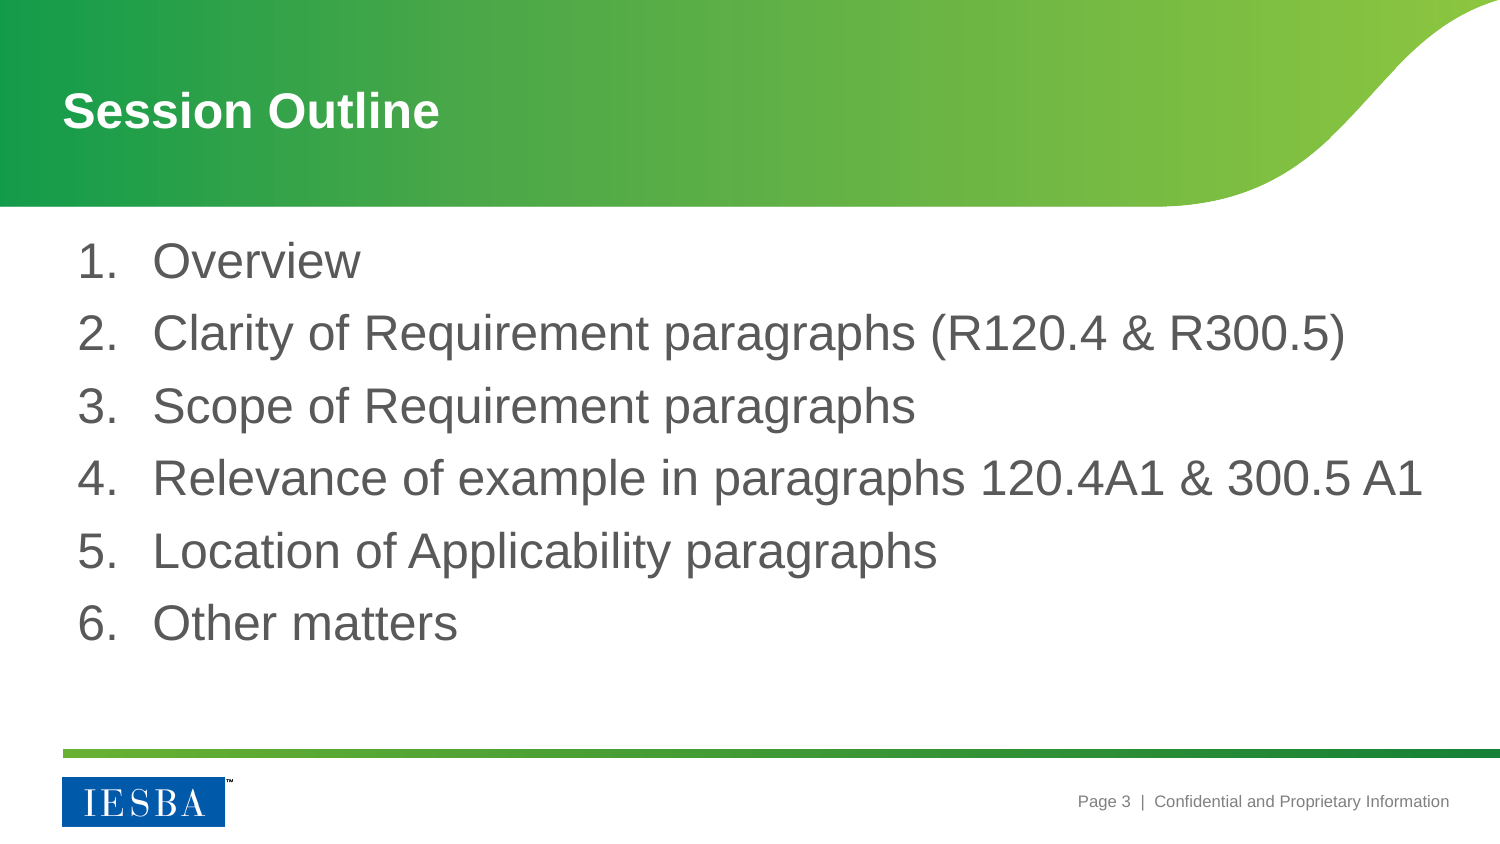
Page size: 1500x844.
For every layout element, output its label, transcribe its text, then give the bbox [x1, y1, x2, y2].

picture [62, 777, 233, 827]
picture [0, 0, 1500, 207]
list Overview Clarity of Requirement paragraphs (R120.4 & R300.5) Scope of Requirement paragraphs Relevance of example in paragraphs 120.4A1 & 300.5 A1 Location of Applicability paragraphs Other matters [62, 220, 1450, 724]
title Session Outline [62, 75, 1300, 142]
